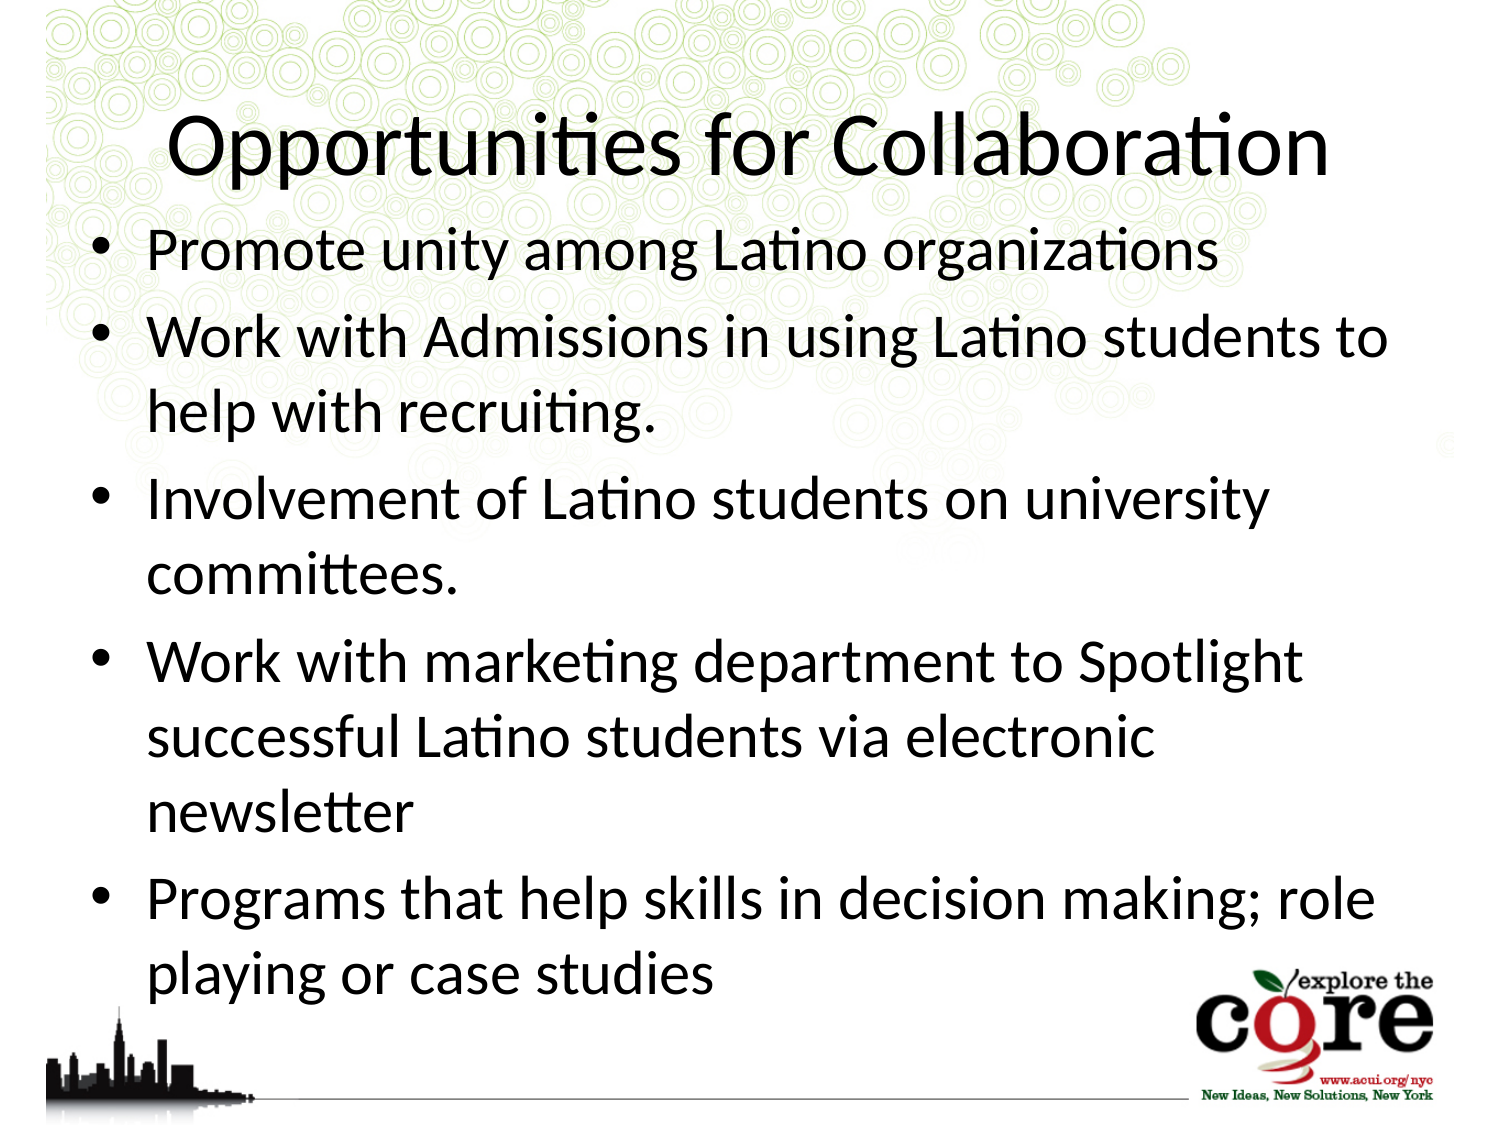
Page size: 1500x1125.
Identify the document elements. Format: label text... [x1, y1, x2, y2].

title Opportunities for Collaboration [74, 44, 1426, 199]
picture [46, 0, 1454, 1125]
list Promote unity among Latino organizations Work with Admissions in using Latino students to help with recruiting. Involvement of Latino students on university committees. Work with marketing department to Spotlight successful Latino students via electronic newsletter Programs that help skills in decision making; role playing or case studies [74, 199, 1426, 1038]
